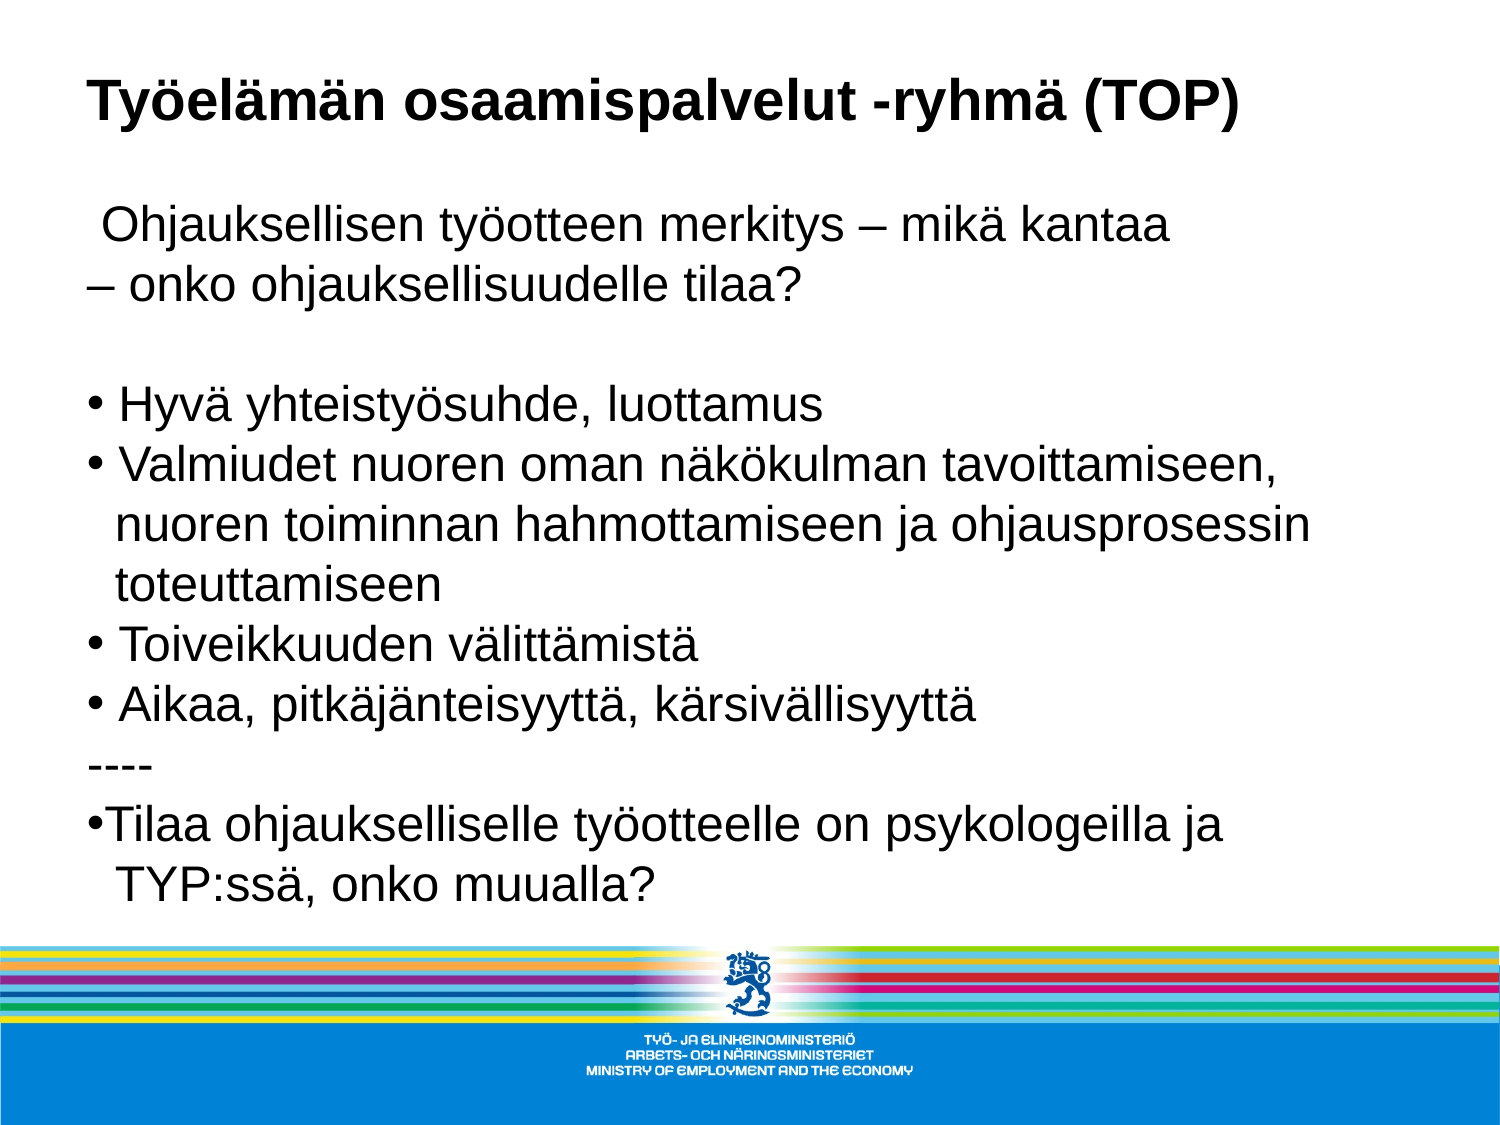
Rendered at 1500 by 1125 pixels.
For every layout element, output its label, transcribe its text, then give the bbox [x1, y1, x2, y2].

picture [0, 946, 1500, 1125]
text_box Työelämän osaamispalvelut -ryhmä (TOP) Ohjauksellisen työotteen merkitys – mikä kantaa – onko ohjauksellisuudelle tilaa? Hyvä yhteistyösuhde, luottamus Valmiudet nuoren oman näkökulman tavoittamiseen, nuoren toiminnan hahmottamiseen ja ohjausprosessin toteuttamiseen Toiveikkuuden välittämistä Aikaa, pitkäjänteisyyttä, kärsivällisyyttä ---- Tilaa ohjaukselliselle työotteelle on psykologeilla ja TYP:ssä, onko muualla? [72, 54, 1341, 980]
